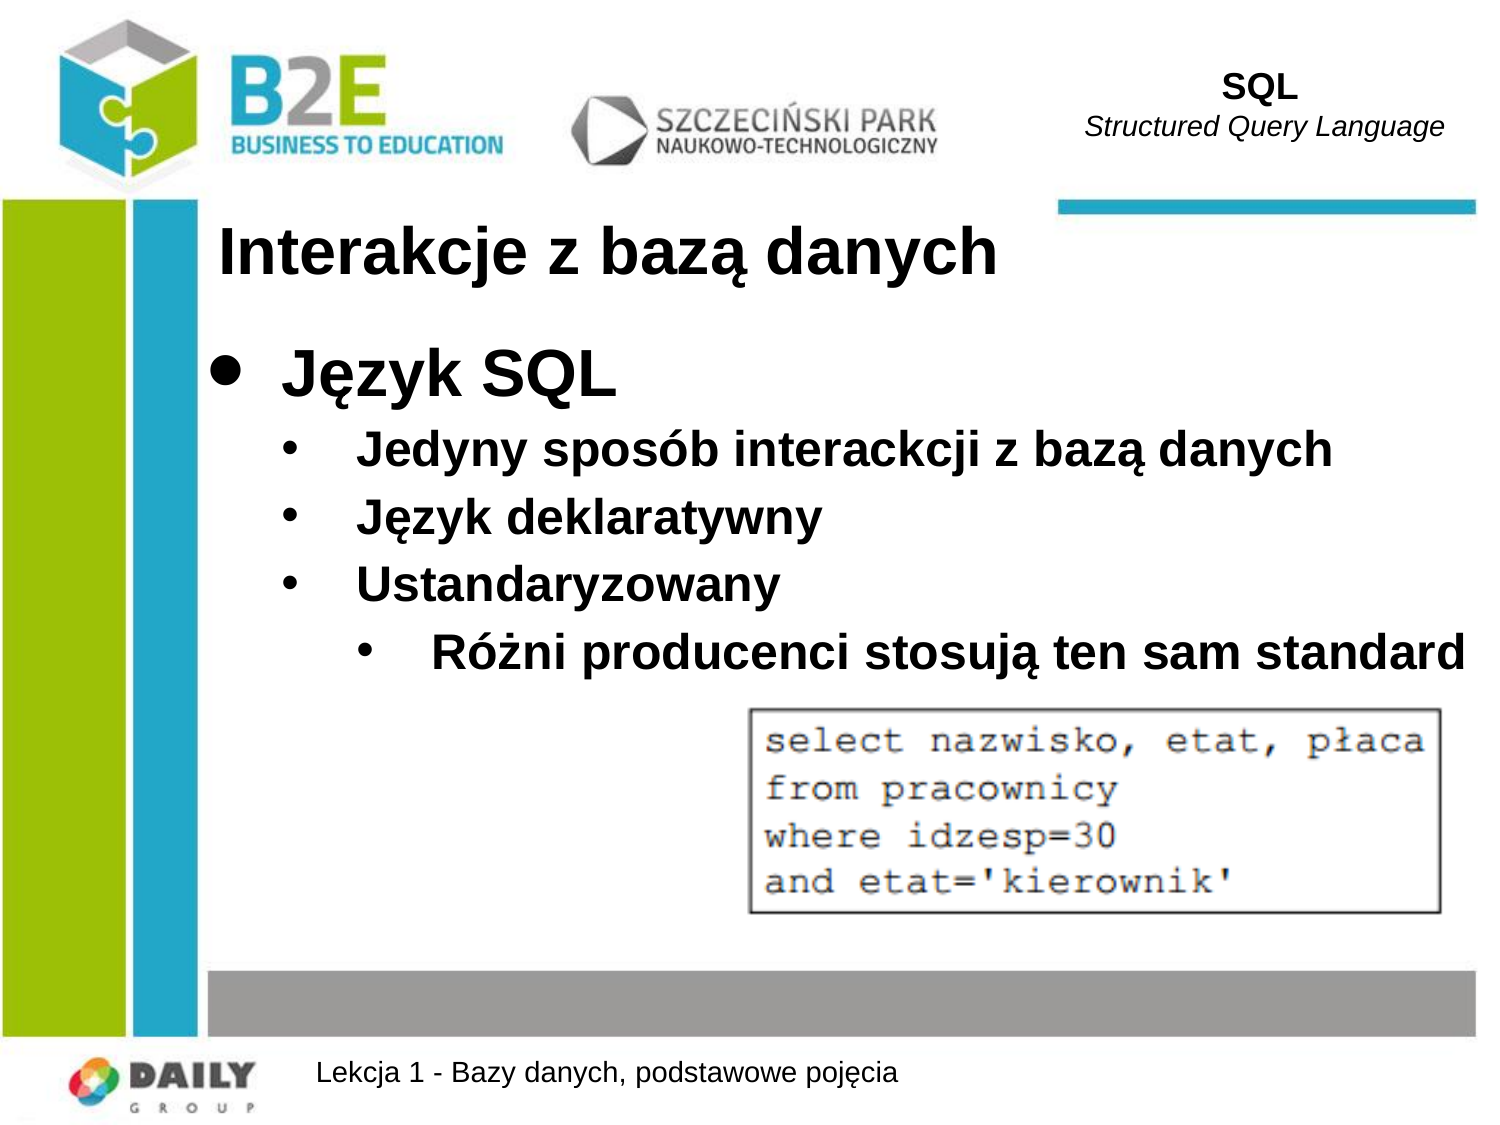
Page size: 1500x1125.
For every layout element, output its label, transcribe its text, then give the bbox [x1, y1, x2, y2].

title Interakcje z bazą danych [203, 115, 1500, 303]
picture [0, 0, 1500, 1125]
text_box SQL Structured Query Language [1069, 54, 1461, 150]
text_box Lekcja 1 - Bazy danych, podstawowe pojęcia [301, 1046, 1034, 1096]
list Język SQL Jedyny sposób interackcji z bazą danych Język deklaratywny Ustandaryzowany Różni producenci stosują ten sam standard [191, 314, 1500, 976]
picture [746, 703, 1447, 917]
